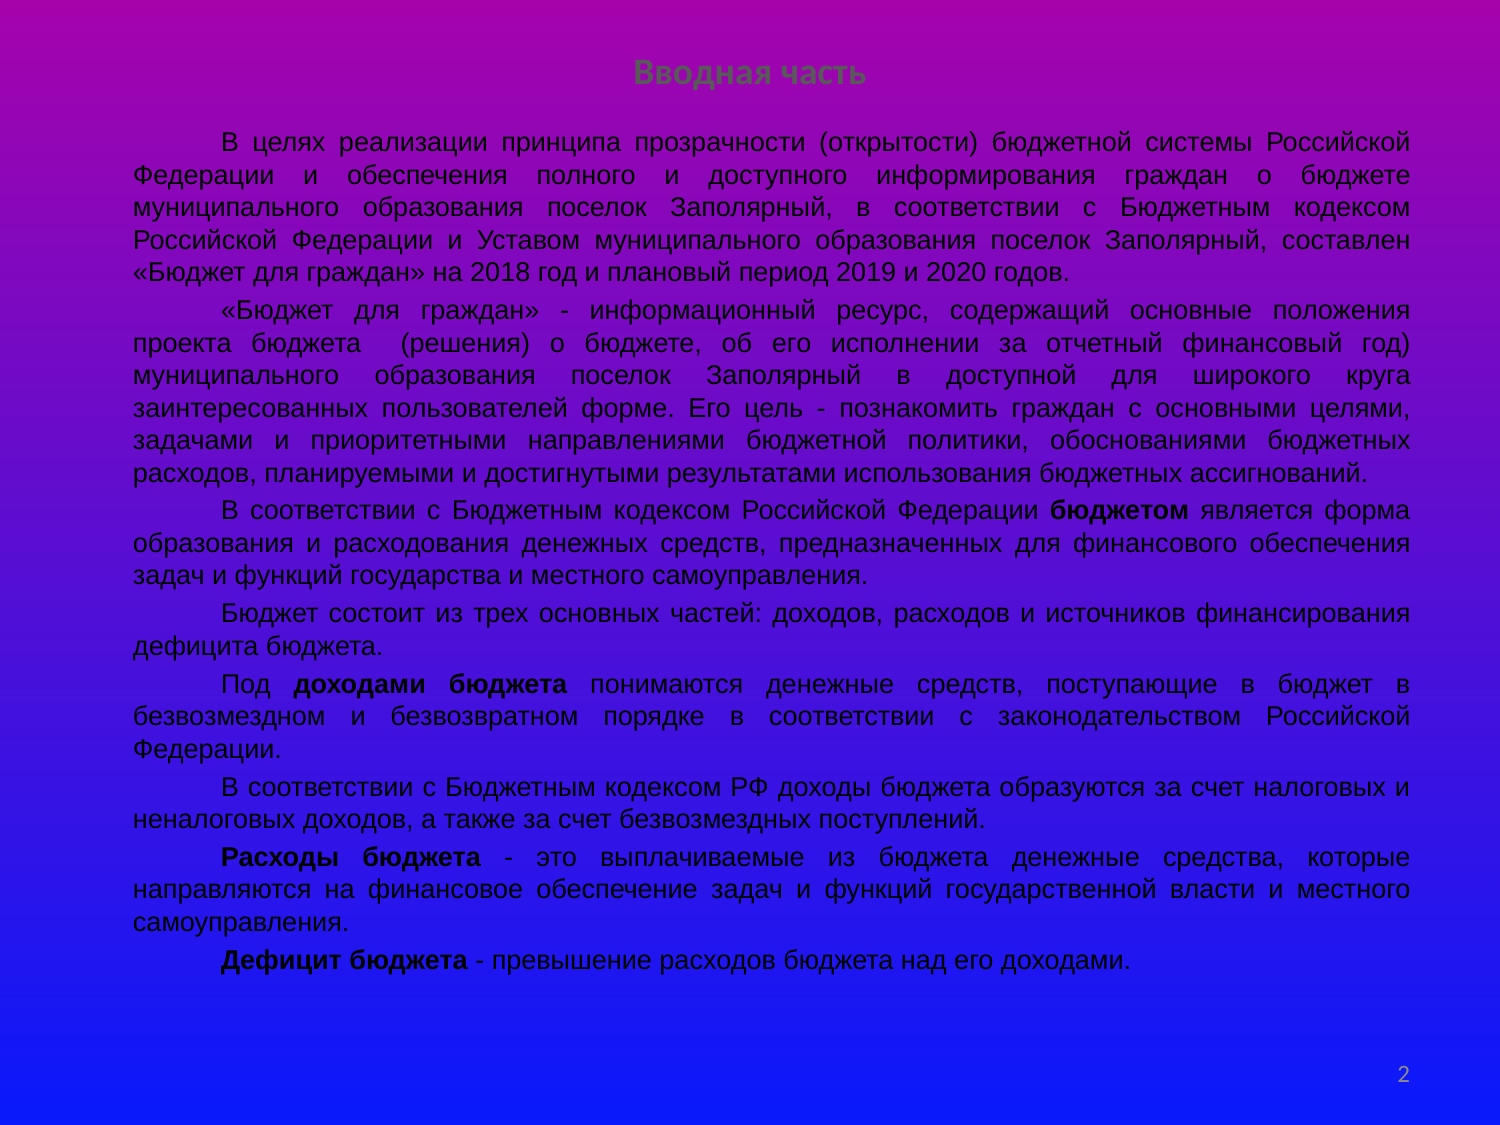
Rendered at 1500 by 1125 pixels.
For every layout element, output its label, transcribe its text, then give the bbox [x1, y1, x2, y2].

title Вводная часть [74, 44, 1426, 94]
list В целях реализации принципа прозрачности (открытости) бюджетной системы Российской Федерации и обеспечения полного и доступного информирования граждан о бюджете муниципального образования поселок Заполярный, в соответствии с Бюджетным кодексом Российской Федерации и Уставом муниципального образования поселок Заполярный, составлен «Бюджет для граждан» на 2018 год и плановый период 2019 и 2020 годов. «Бюджет для граждан» - информационный ресурс, содержащий основные положения проекта бюджета (решения) о бюджете, об его исполнении за отчетный финансовый год) муниципального образования поселок Заполярный в доступной для широкого круга заинтересованных пользователей форме. Его цель - познакомить граждан с основными целями, задачами и приоритетными направлениями бюджетной политики, обоснованиями бюджетных расходов, планируемыми и достигнутыми результатами использования бюджетных ассигнований. В соответствии с Бюджетным кодексом Российской Федерации бюджетом является форма образования и расходования денежных средств, предназначенных для финансового обеспечения задач и функций государства и местного самоуправления. Бюджет состоит из трех основных частей: доходов, расходов и источников финансирования дефицита бюджета. Под доходами бюджета понимаются денежные средств, поступающие в бюджет в безвозмездном и безвозвратном порядке в соответствии с законодательством Российской Федерации. В соответствии с Бюджетным кодексом РФ доходы бюджета образуются за счет налоговых и неналоговых доходов, а также за счет безвозмездных поступлений. Расходы бюджета - это выплачиваемые из бюджета денежные средства, которые направляются на финансовое обеспечение задач и функций государственной власти и местного самоуправления. Дефицит бюджета - превышение расходов бюджета над его доходами. [116, 116, 1426, 1006]
slide_number 2 [1074, 1042, 1425, 1103]
